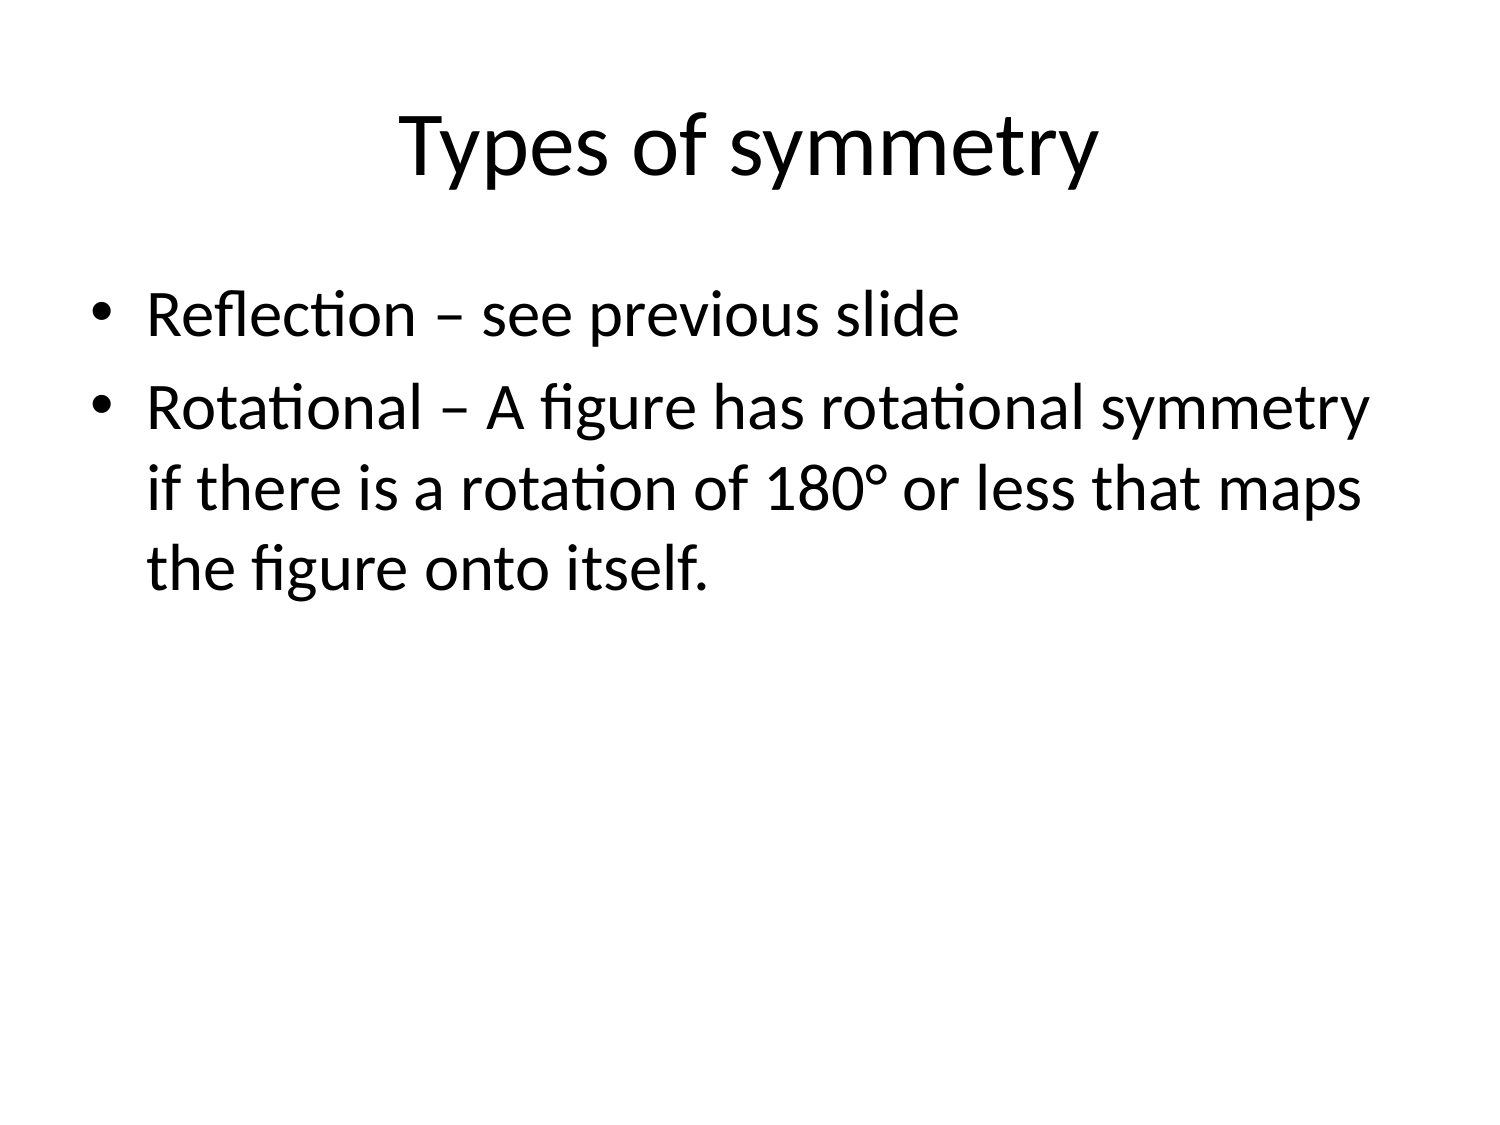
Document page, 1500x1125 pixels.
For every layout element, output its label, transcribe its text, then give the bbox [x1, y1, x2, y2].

title Types of symmetry [75, 45, 1425, 233]
list Reflection – see previous slide Rotational – A figure has rotational symmetry if there is a rotation of 180° or less that maps the figure onto itself. [75, 262, 1425, 1005]
